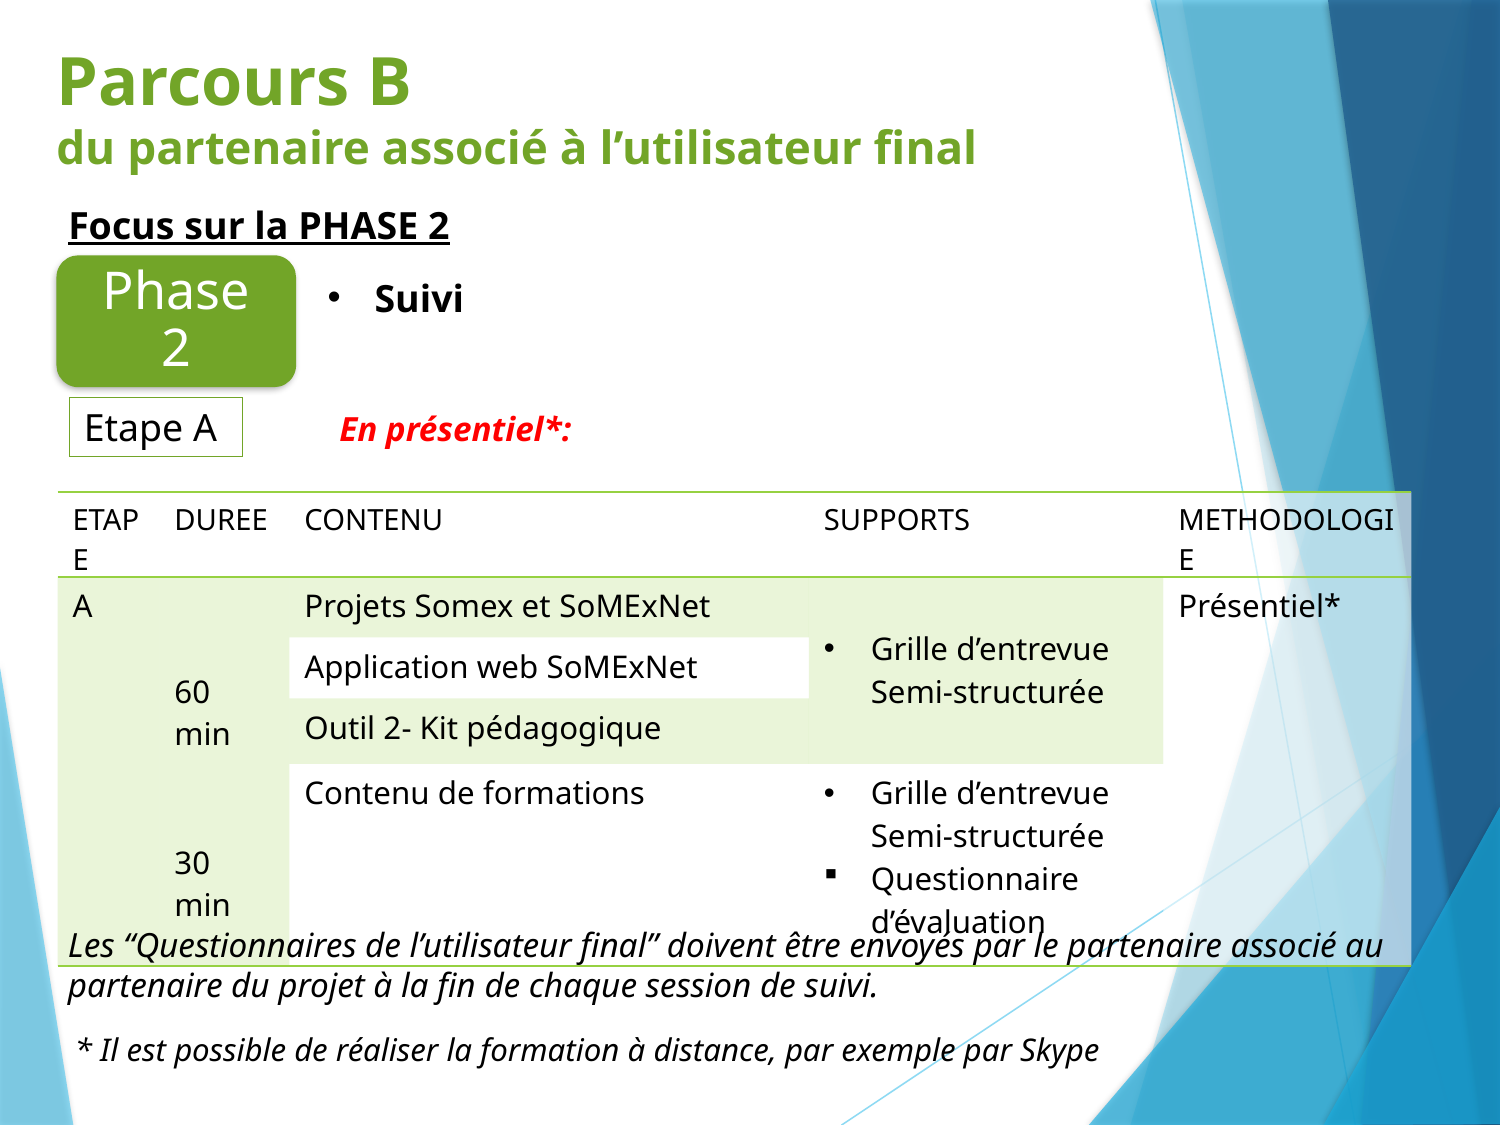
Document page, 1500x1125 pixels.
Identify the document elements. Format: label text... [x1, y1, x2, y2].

table_header SUPPORTS [809, 493, 1163, 576]
table_cell Présentiel* [1163, 578, 1411, 916]
table_cell Grille d’entrevue Semi-structurée [809, 578, 1163, 764]
table_cell 60 min 30 min [159, 578, 289, 916]
text_box Etape A [69, 397, 243, 457]
table_cell A [58, 578, 159, 916]
table_cell Projets Somex et SoMExNet [289, 578, 809, 637]
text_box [55, 254, 297, 388]
table_cell Application web SoMExNet [289, 637, 809, 698]
text_box Focus sur la PHASE 2 [53, 194, 1104, 262]
table_header CONTENU [289, 493, 809, 576]
text_box En présentiel*: [324, 400, 1500, 456]
table_cell Outil 2- Kit pédagogique [289, 698, 809, 764]
table_cell Grille d’entrevue Semi-structurée Questionnaire d’évaluation [809, 764, 1163, 916]
text_box Suivi [312, 267, 1339, 327]
table_header DUREE [159, 493, 289, 576]
table_header ETAPE [58, 493, 159, 576]
title Parcours B du partenaire associé à l’utilisateur final [41, 30, 1415, 114]
text_box * Il est possible de réaliser la formation à distance, par exemple par Skype [59, 1023, 1462, 1076]
text_box Les “Questionnaires de l’utilisateur final” doivent être envoyés par le partenaire associé au partenaire du projet à la fin de chaque session de suivi. [53, 916, 1443, 1012]
table_cell Contenu de formations [289, 764, 809, 916]
table_header METHODOLOGIE [1163, 493, 1411, 576]
